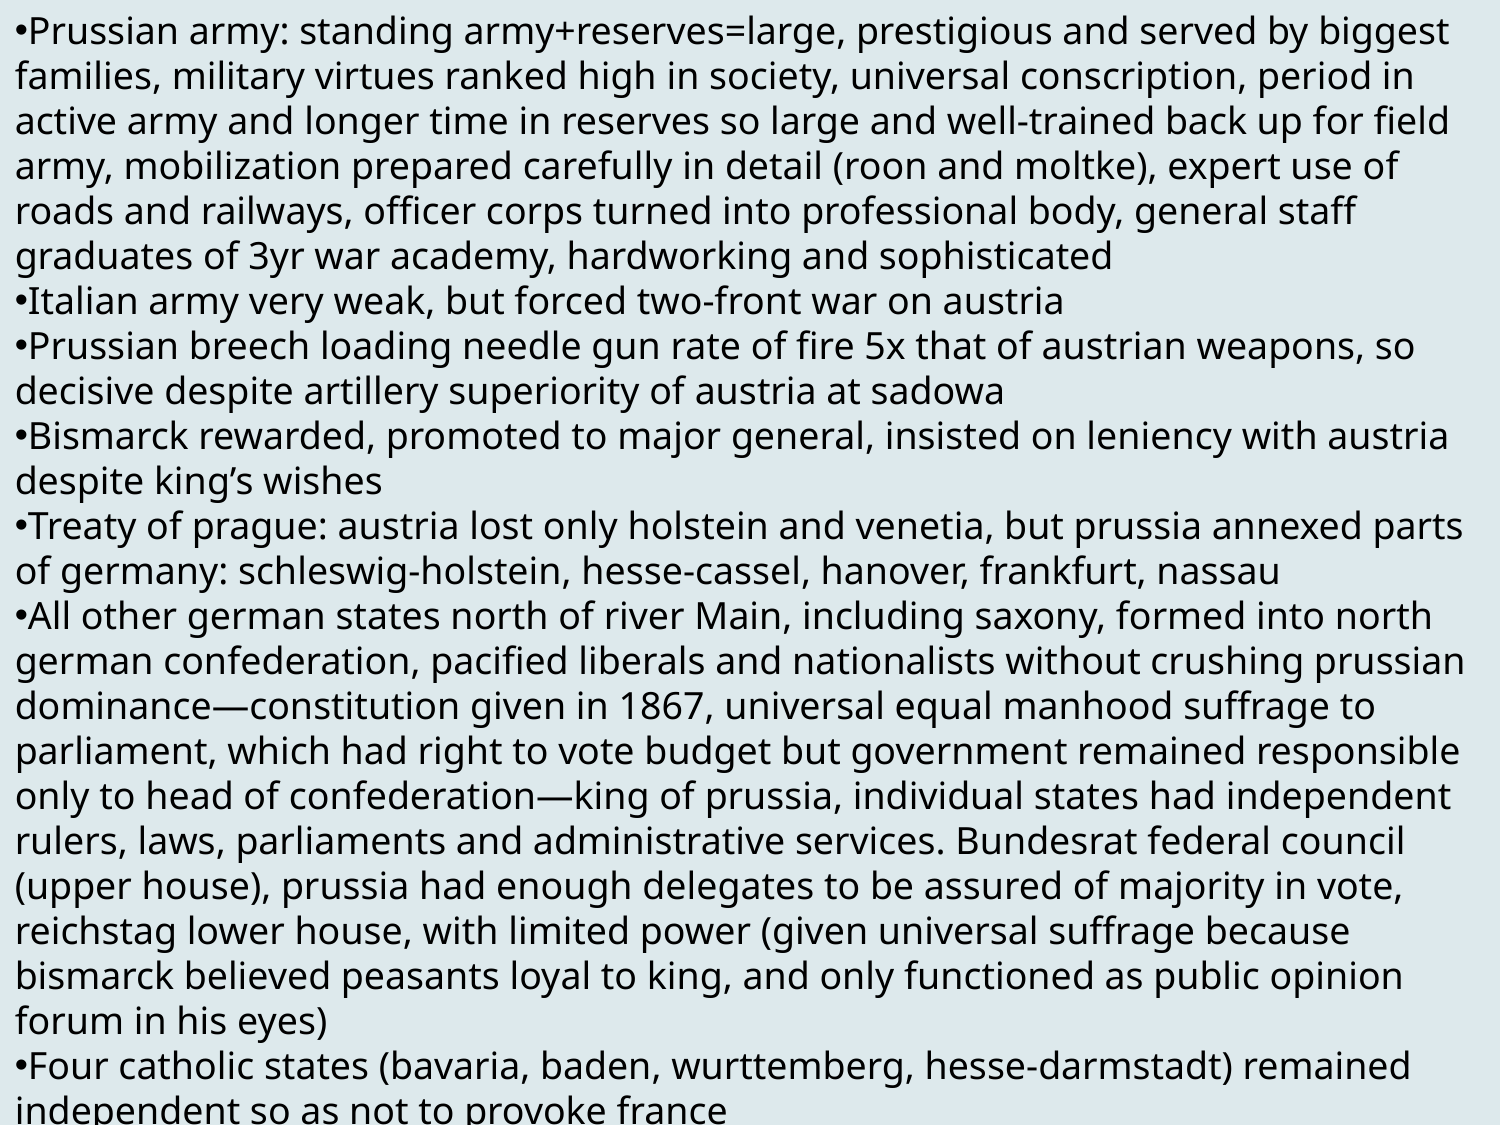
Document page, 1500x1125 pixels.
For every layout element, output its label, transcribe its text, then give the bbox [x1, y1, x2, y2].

text_box Prussian army: standing army+reserves=large, prestigious and served by biggest families, military virtues ranked high in society, universal conscription, period in active army and longer time in reserves so large and well-trained back up for field army, mobilization prepared carefully in detail (roon and moltke), expert use of roads and railways, officer corps turned into professional body, general staff graduates of 3yr war academy, hardworking and sophisticated Italian army very weak, but forced two-front war on austria Prussian breech loading needle gun rate of fire 5x that of austrian weapons, so decisive despite artillery superiority of austria at sadowa Bismarck rewarded, promoted to major general, insisted on leniency with austria despite king’s wishes Treaty of prague: austria lost only holstein and venetia, but prussia annexed parts of germany: schleswig-holstein, hesse-cassel, hanover, frankfurt, nassau All other german states north of river Main, including saxony, formed into north german confederation, pacified liberals and nationalists without crushing prussian dominance—constitution given in 1867, universal equal manhood suffrage to parliament, which had right to vote budget but government remained responsible only to head of confederation—king of prussia, individual states had independent rulers, laws, parliaments and administrative services. Bundesrat federal council (upper house), prussia had enough delegates to be assured of majority in vote, reichstag lower house, with limited power (given universal suffrage because bismarck believed peasants loyal to king, and only functioned as public opinion forum in his eyes) Four catholic states (bavaria, baden, wurttemberg, hesse-darmstadt) remained independent so as not to provoke france [0, 0, 1500, 1125]
